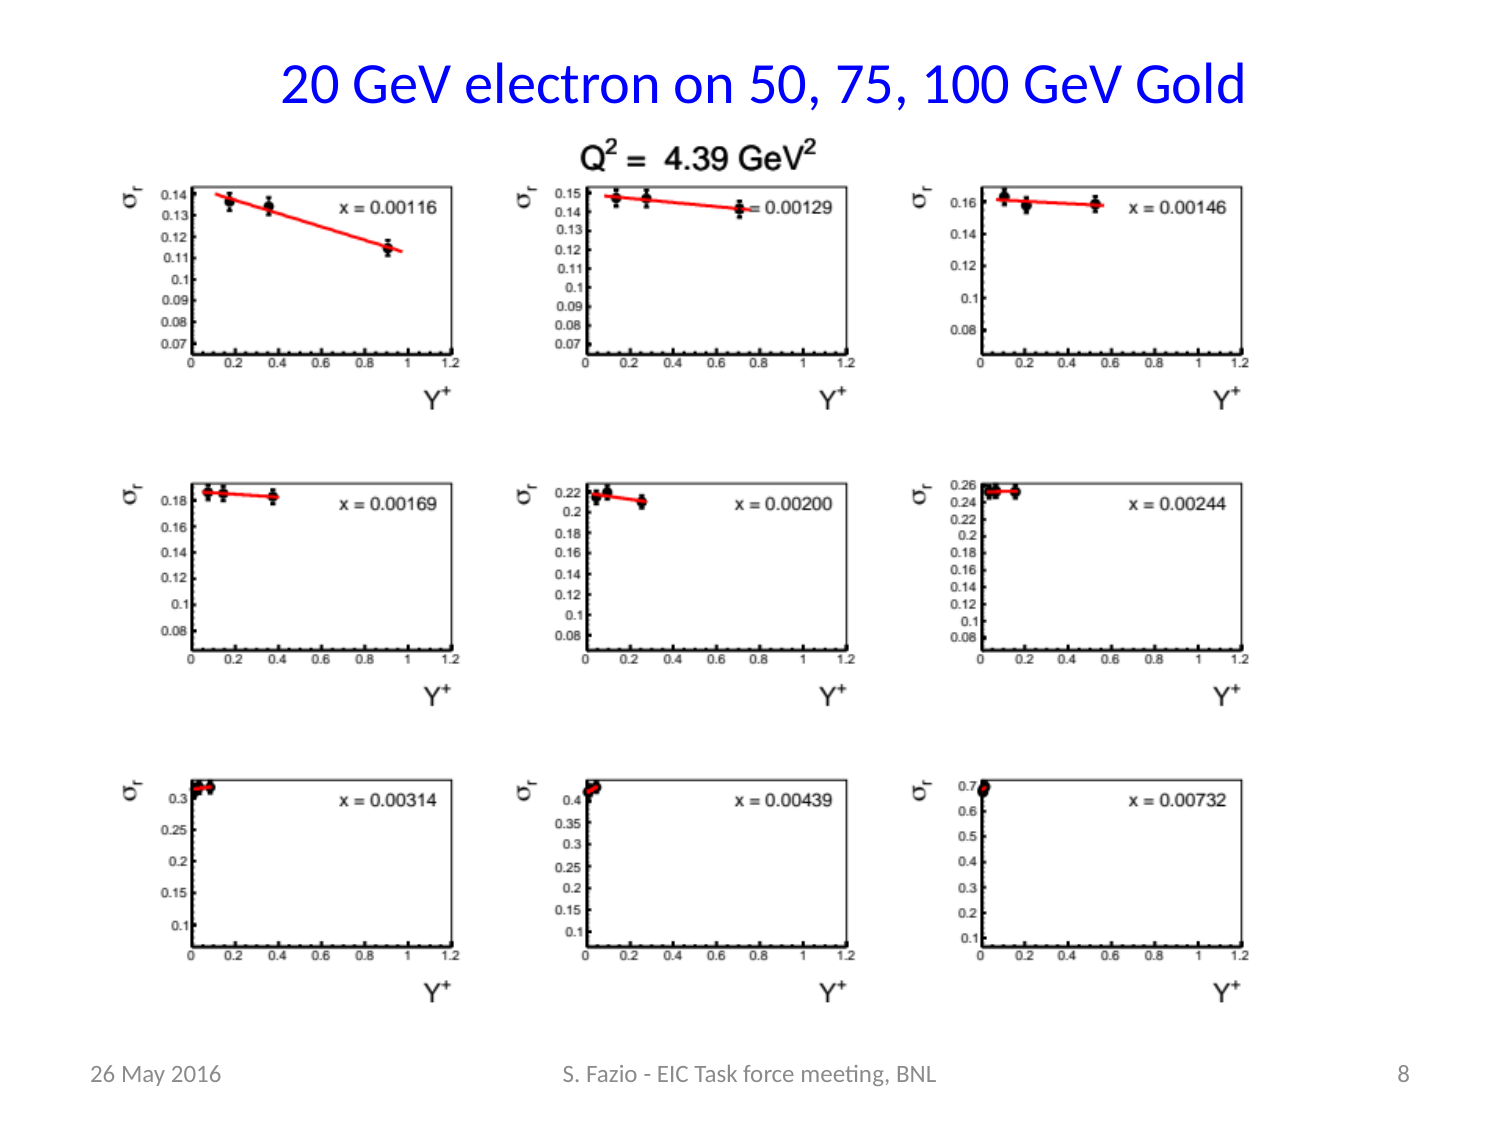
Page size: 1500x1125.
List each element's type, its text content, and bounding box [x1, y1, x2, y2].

picture [105, 122, 1288, 1009]
text_box 20 GeV electron on 50, 75, 100 GeV Gold [266, 37, 1263, 121]
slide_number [75, 1042, 425, 1103]
footer S. Fazio - EIC Task force meeting, BNL [512, 1042, 988, 1103]
slide_number 8 [1074, 1042, 1425, 1103]
